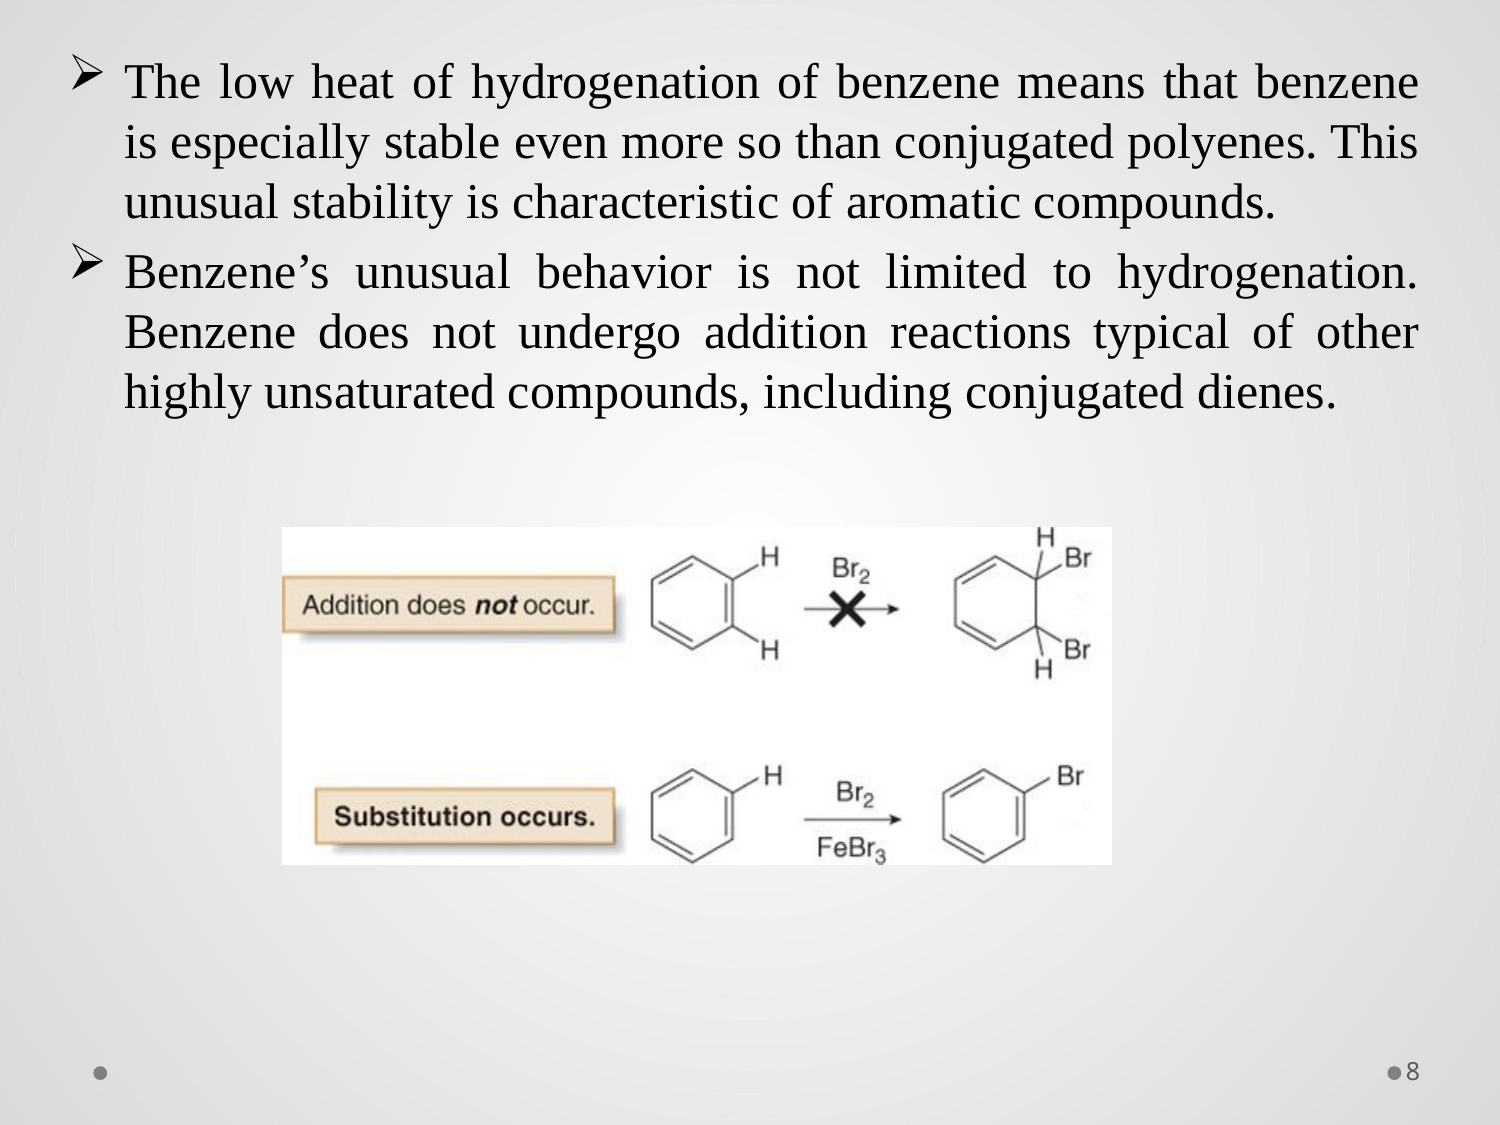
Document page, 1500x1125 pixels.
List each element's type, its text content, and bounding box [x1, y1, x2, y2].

picture [282, 526, 1113, 865]
slide_number 8 [1401, 1042, 1494, 1103]
text_box The low heat of hydrogenation of benzene means that benzene is especially stable even more so than conjugated polyenes. This unusual stability is characteristic of aromatic compounds. Benzene’s unusual behavior is not limited to hydrogenation. Benzene does not undergo addition reactions typical of other highly unsaturated compounds, including conjugated dienes. [53, 40, 1436, 426]
